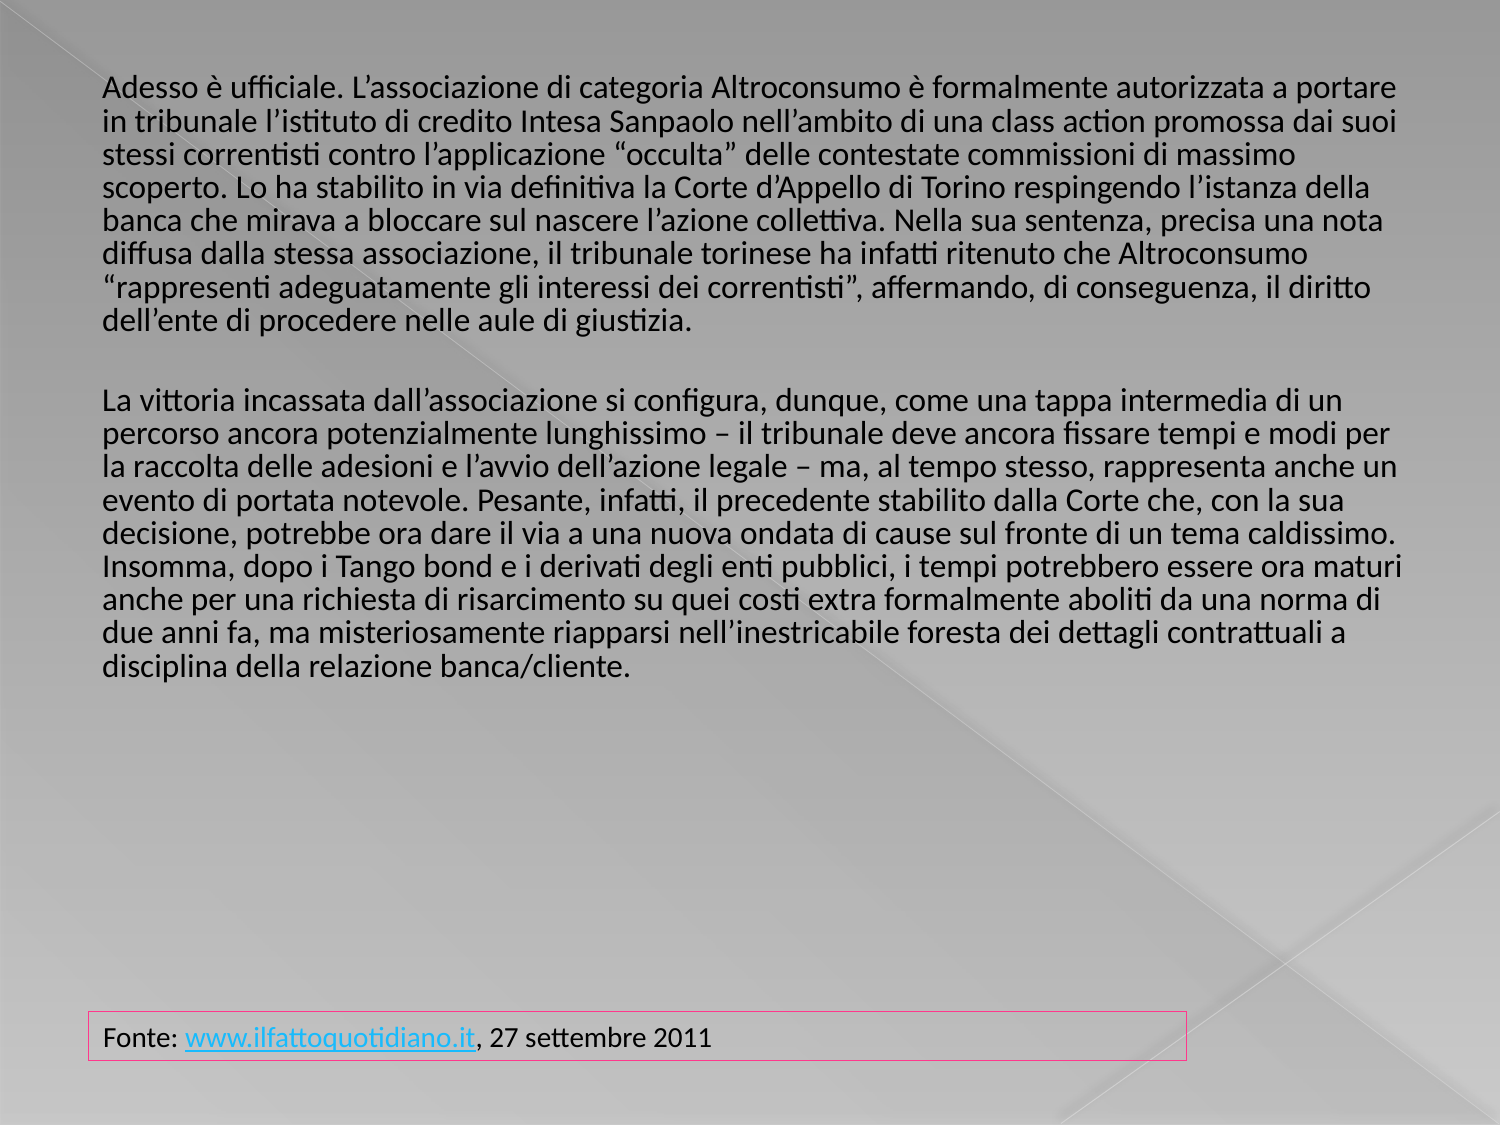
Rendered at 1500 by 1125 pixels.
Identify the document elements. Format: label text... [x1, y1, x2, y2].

list Adesso è ufficiale. L’associazione di categoria Altroconsumo è formalmente autorizzata a portare in tribunale l’istituto di credito Intesa Sanpaolo nell’ambito di una class action promossa dai suoi stessi correntisti contro l’applicazione “occulta” delle contestate commissioni di massimo scoperto. Lo ha stabilito in via definitiva la Corte d’Appello di Torino respingendo l’istanza della banca che mirava a bloccare sul nascere l’azione collettiva. Nella sua sentenza, precisa una nota diffusa dalla stessa associazione, il tribunale torinese ha infatti ritenuto che Altroconsumo “rappresenti adeguatamente gli interessi dei correntisti”, affermando, di conseguenza, il diritto dell’ente di procedere nelle aule di giustizia. La vittoria incassata dall’associazione si configura, dunque, come una tappa intermedia di un percorso ancora potenzialmente lunghissimo – il tribunale deve ancora fissare tempi e modi per la raccolta delle adesioni e l’avvio dell’azione legale – ma, al tempo stesso, rappresenta anche un evento di portata notevole. Pesante, infatti, il precedente stabilito dalla Corte che, con la sua decisione, potrebbe ora dare il via a una nuova ondata di cause sul fronte di un tema caldissimo. Insomma, dopo i Tango bond e i derivati degli enti pubblici, i tempi potrebbero essere ora maturi anche per una richiesta di risarcimento su quei costi extra formalmente aboliti da una norma di due anni fa, ma misteriosamente riapparsi nell’inestricabile foresta dei dettagli contrattuali a disciplina della relazione banca/cliente. [76, 66, 1427, 1000]
text_box Fonte: www.ilfattoquotidiano.it, 27 settembre 2011 [88, 1011, 1187, 1061]
